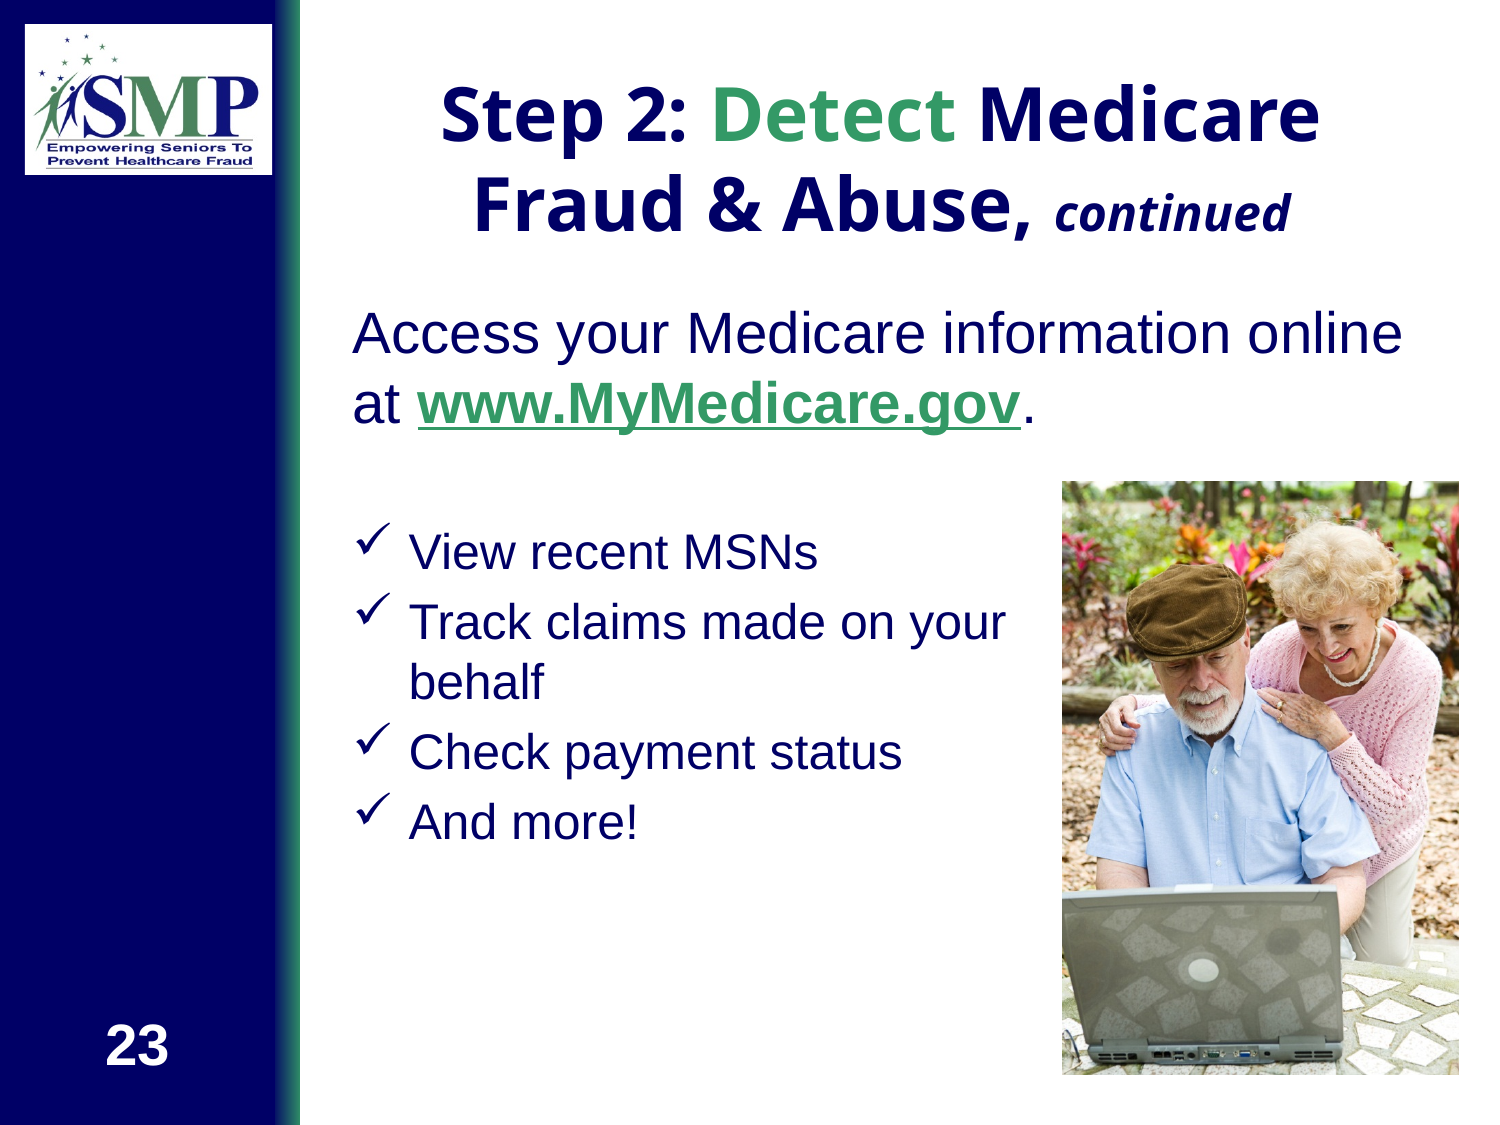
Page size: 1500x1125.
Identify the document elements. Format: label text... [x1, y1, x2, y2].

slide_number 23 [0, 999, 276, 1076]
picture [1062, 480, 1459, 1075]
title Step 2: Detect Medicare Fraud & Abuse, continued [337, 62, 1425, 250]
list Access your Medicare information online at www.MyMedicare.gov. [337, 287, 1450, 463]
picture [24, 24, 273, 175]
text_box View recent MSNs Track claims made on your behalf Check payment status And more! [337, 512, 1050, 1076]
